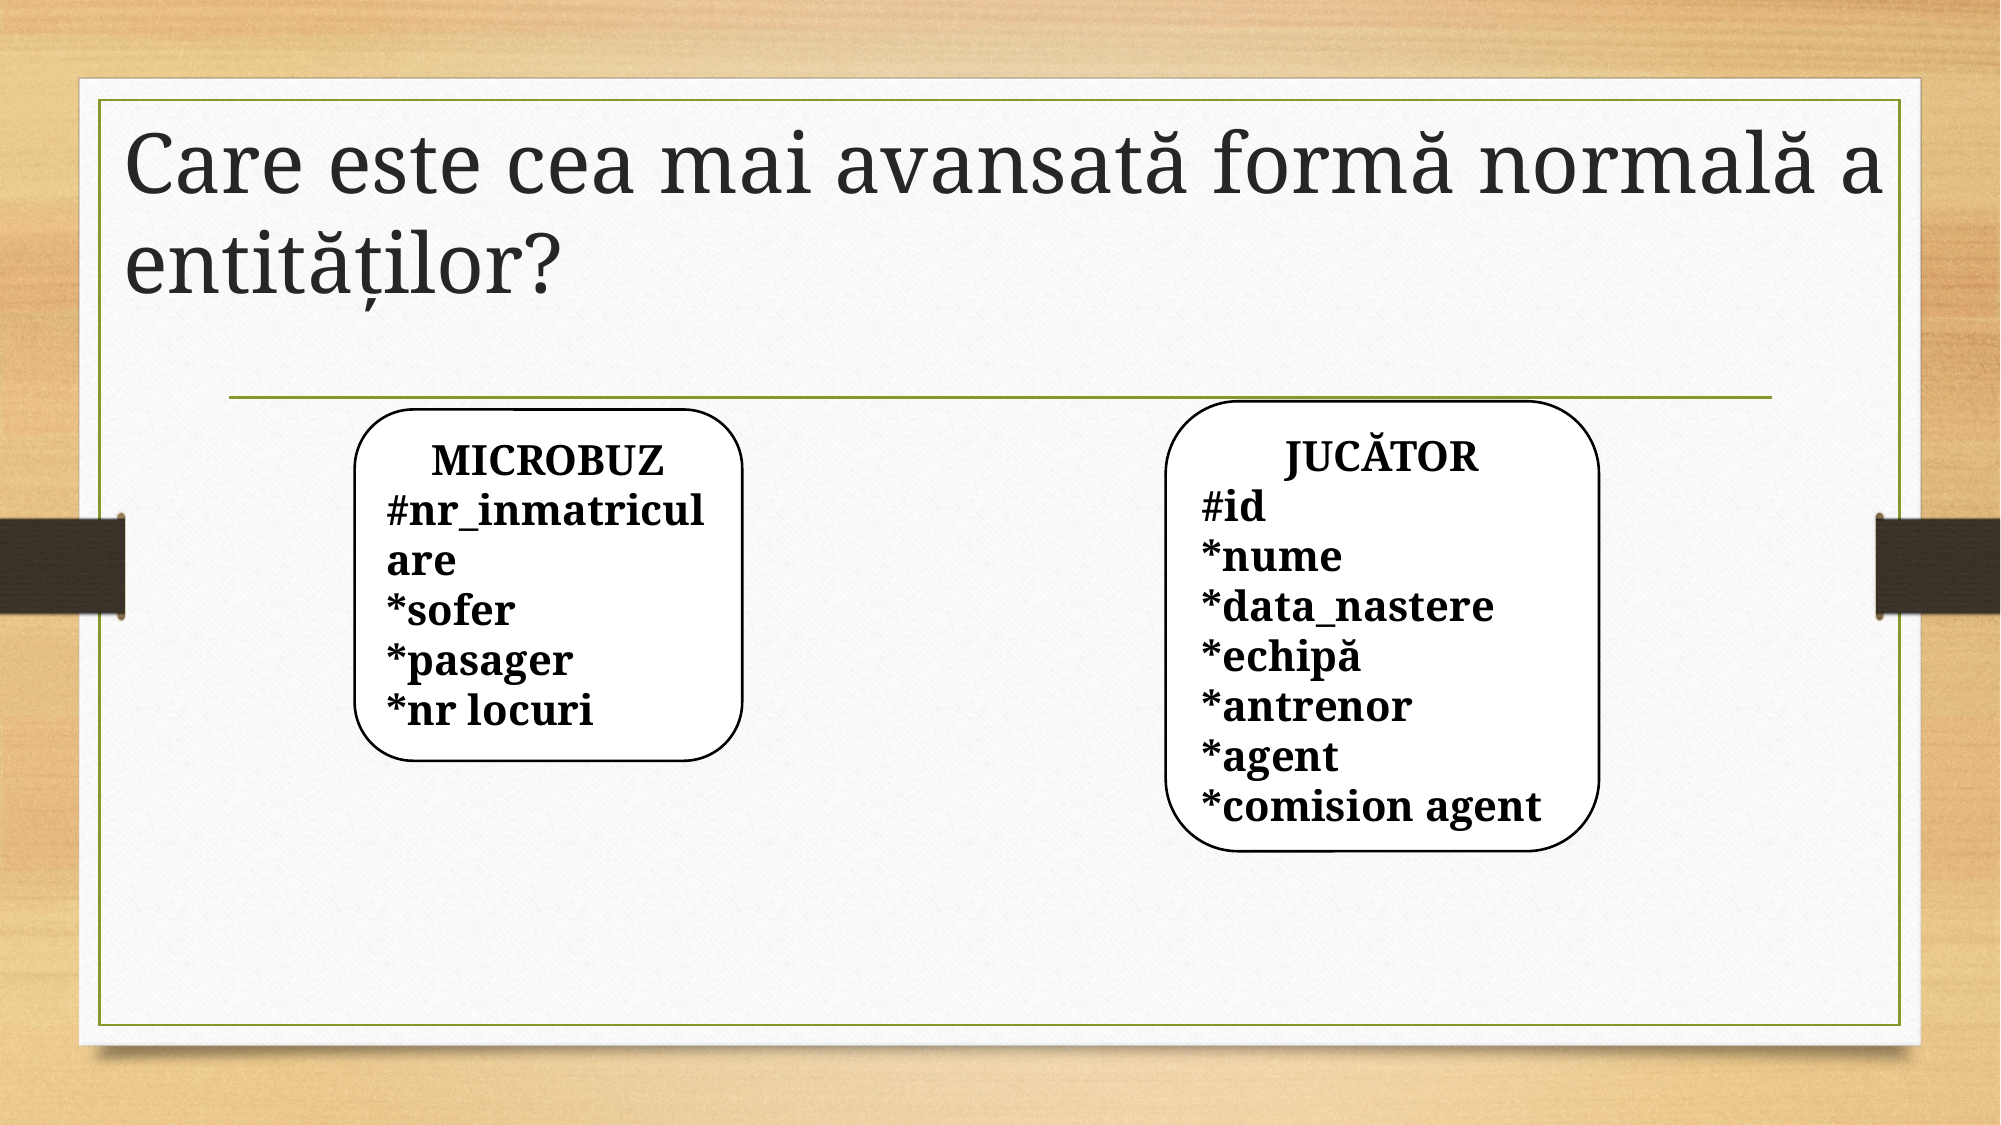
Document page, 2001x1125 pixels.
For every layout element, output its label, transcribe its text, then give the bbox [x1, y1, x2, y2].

text_box JUCĂTOR #id *nume *data_nastere *echipă *antrenor *agent *comision agent [1164, 399, 1601, 853]
title Care este cea mai avansată formă normală a entităților? [108, 101, 1922, 319]
picture [0, 0, 2001, 1125]
text_box MICROBUZ #nr_inmatriculare *sofer *pasager *nr locuri [353, 408, 744, 763]
